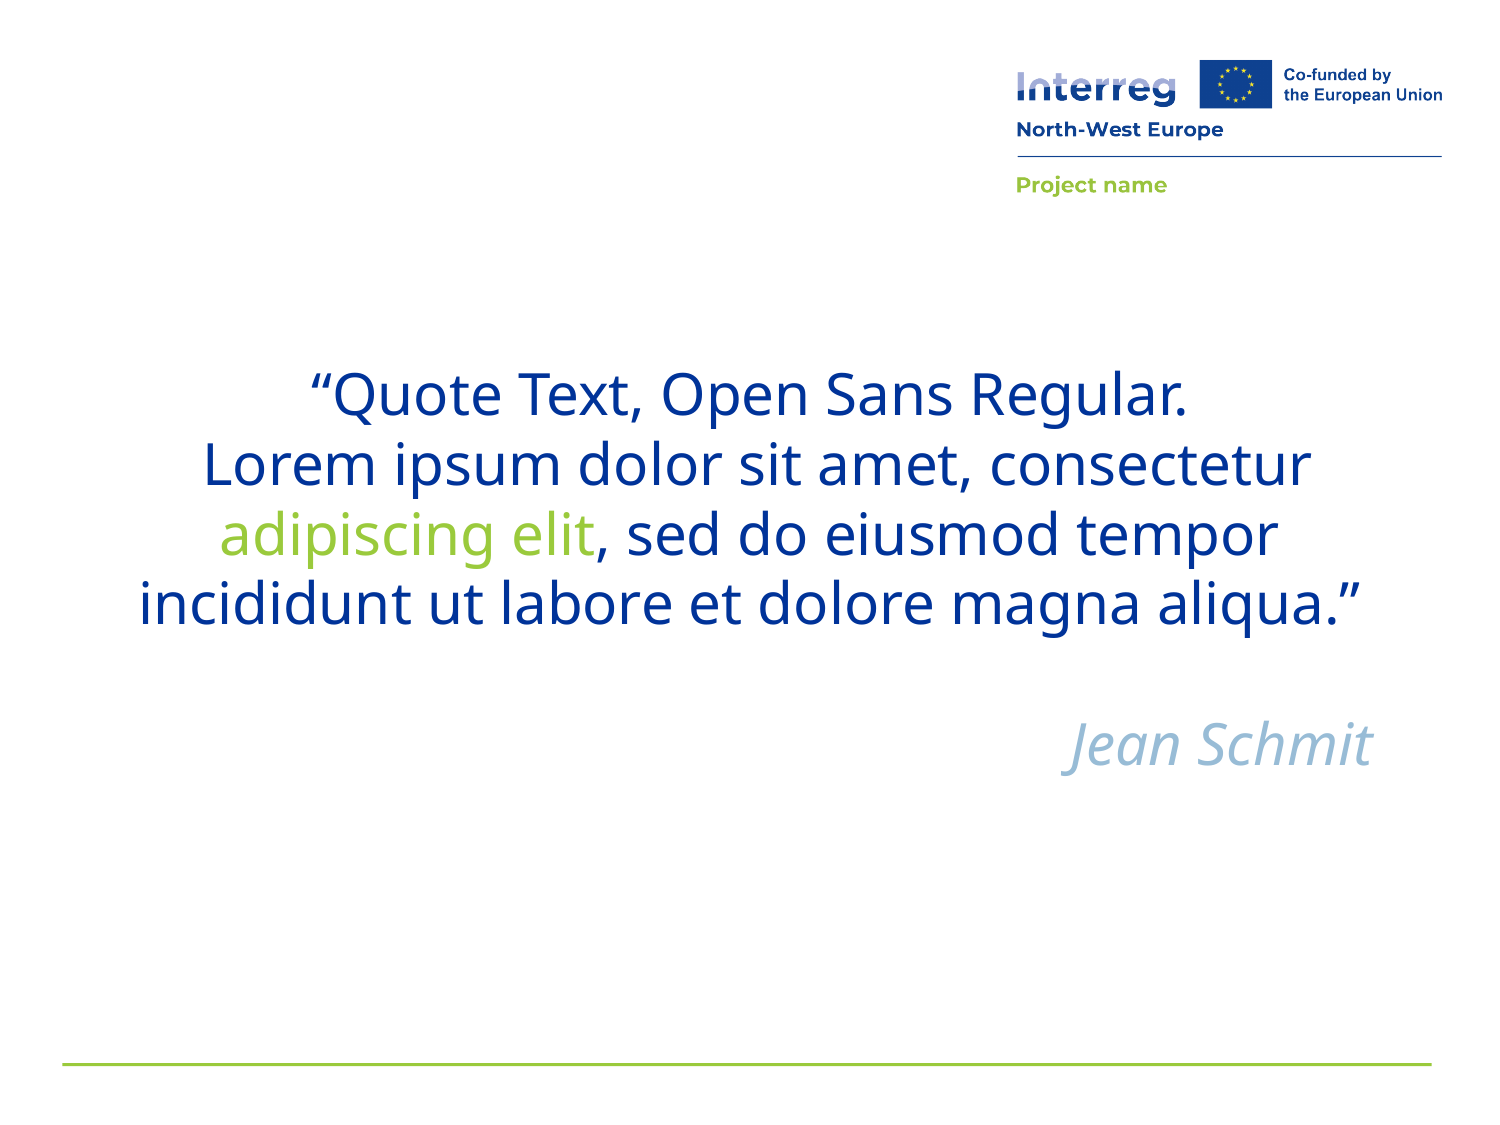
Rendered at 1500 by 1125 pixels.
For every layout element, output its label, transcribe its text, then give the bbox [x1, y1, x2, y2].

text_box “Quote Text, Open Sans Regular. Lorem ipsum dolor sit amet, consectetur adipiscing elit, sed do eiusmod tempor incididunt ut labore et dolore magna aliqua.” Jean Schmit [112, 349, 1388, 798]
picture [958, 0, 1500, 252]
